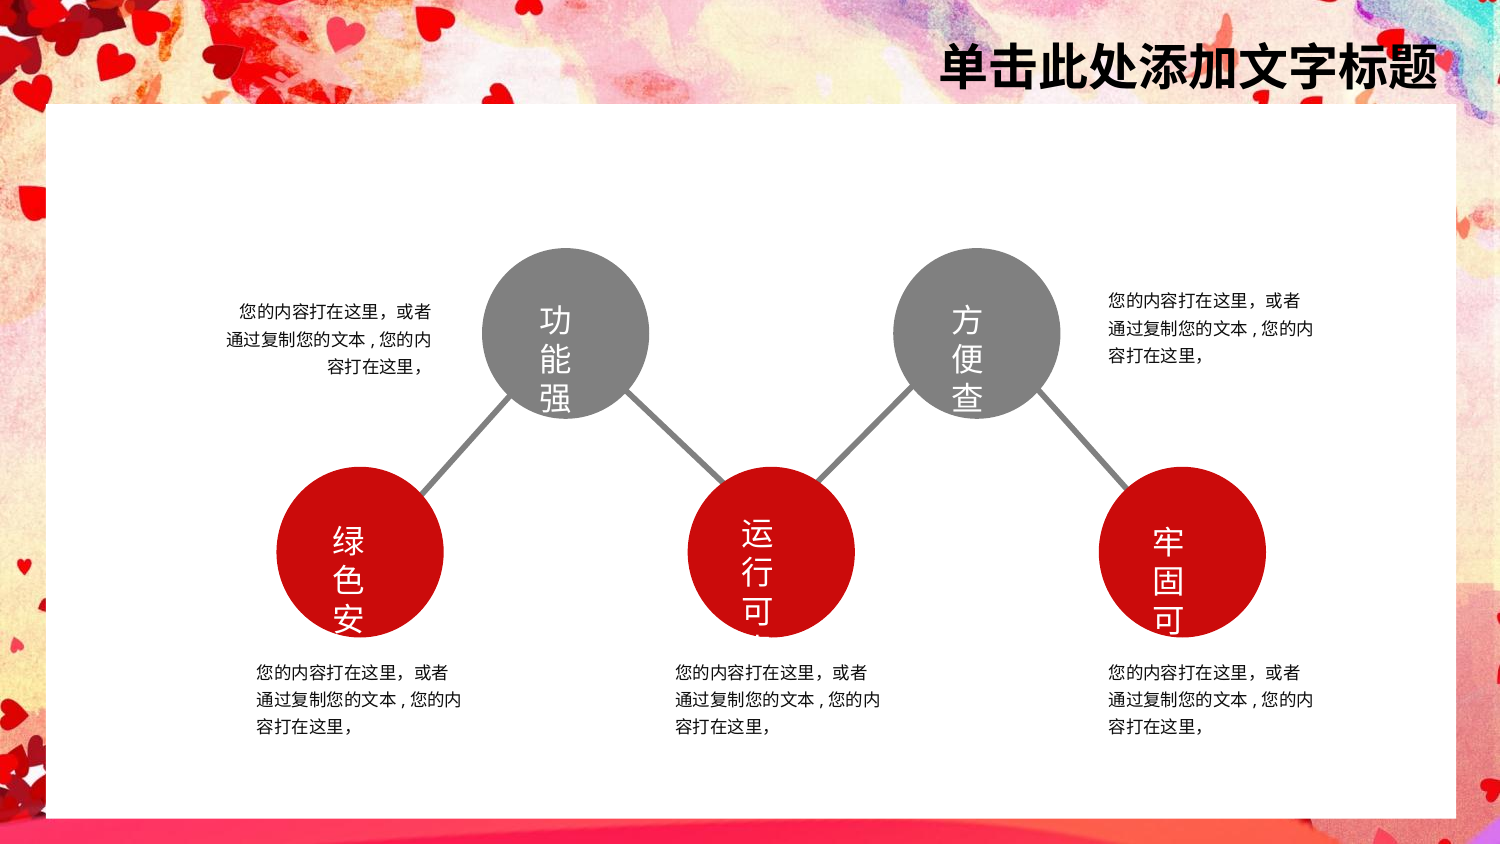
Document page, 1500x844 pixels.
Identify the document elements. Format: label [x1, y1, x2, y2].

picture [0, 0, 1500, 844]
text_box [212, 279, 1328, 744]
text_box [481, 248, 650, 279]
text_box [893, 248, 1061, 279]
